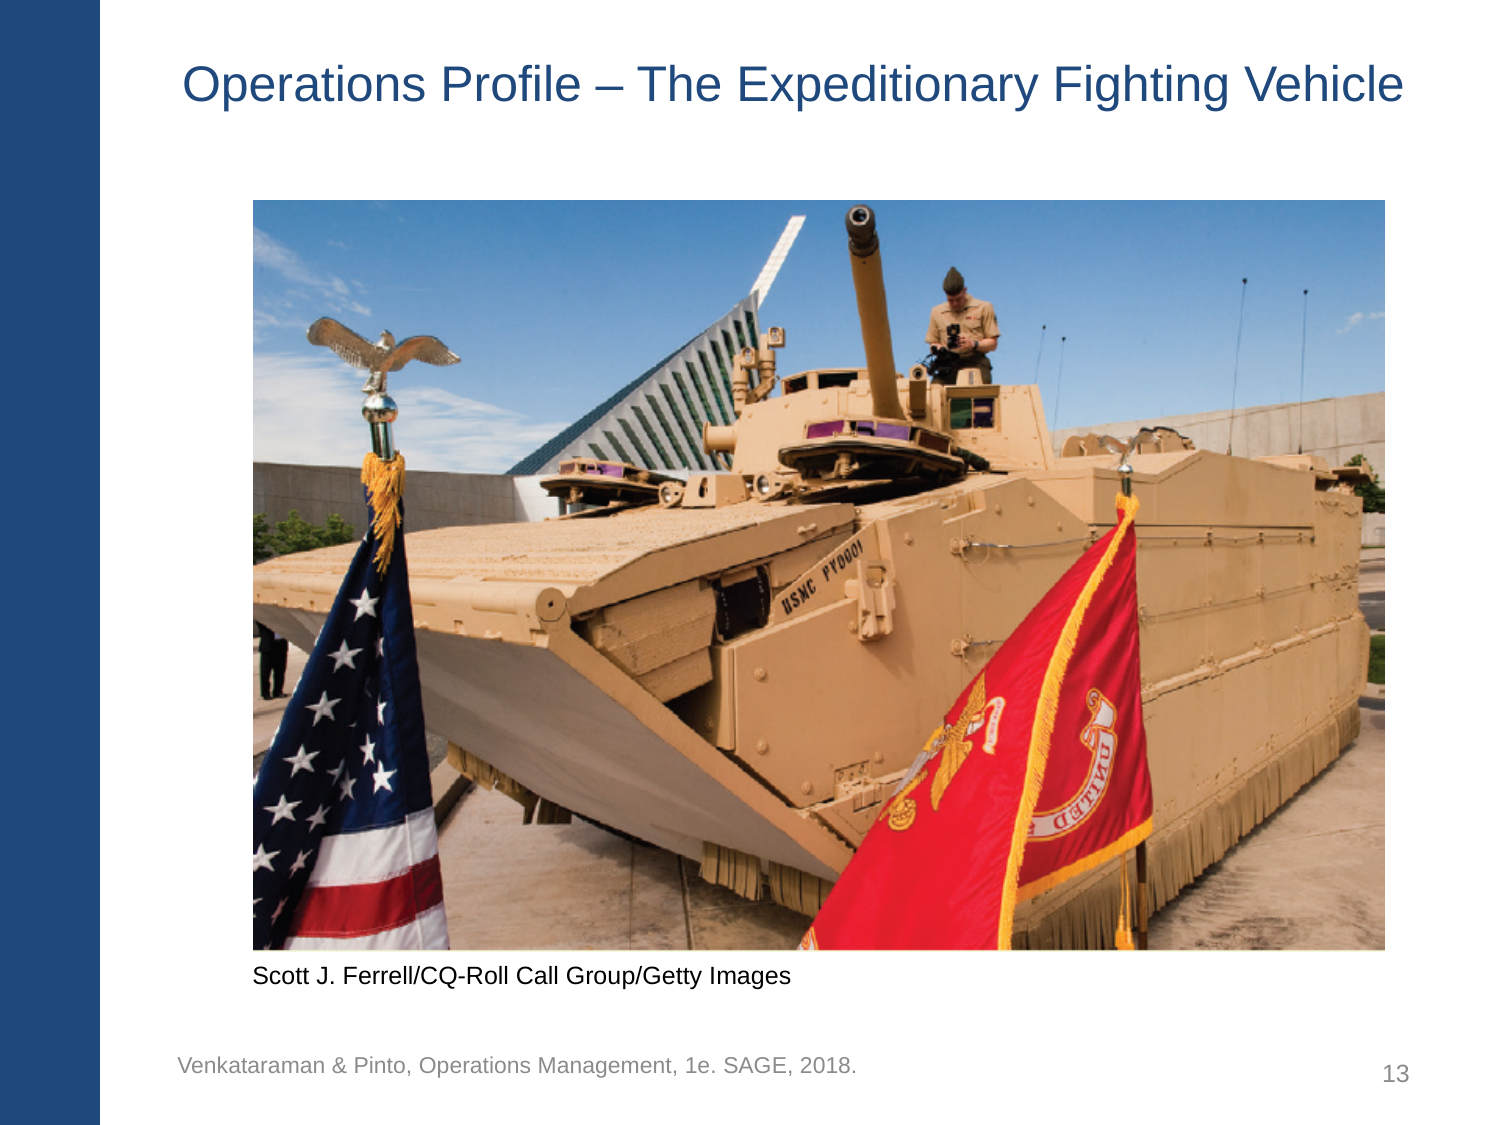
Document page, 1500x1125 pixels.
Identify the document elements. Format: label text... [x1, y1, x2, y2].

picture [252, 199, 1385, 952]
title Operations Profile – The Expeditionary Fighting Vehicle [162, 0, 1425, 175]
text_box Scott J. Ferrell/CQ-Roll Call Group/Getty Images [237, 951, 882, 997]
slide_number 13 [1350, 1042, 1425, 1103]
footer Venkataraman & Pinto, Operations Management, 1e. SAGE, 2018. [162, 1042, 1313, 1103]
